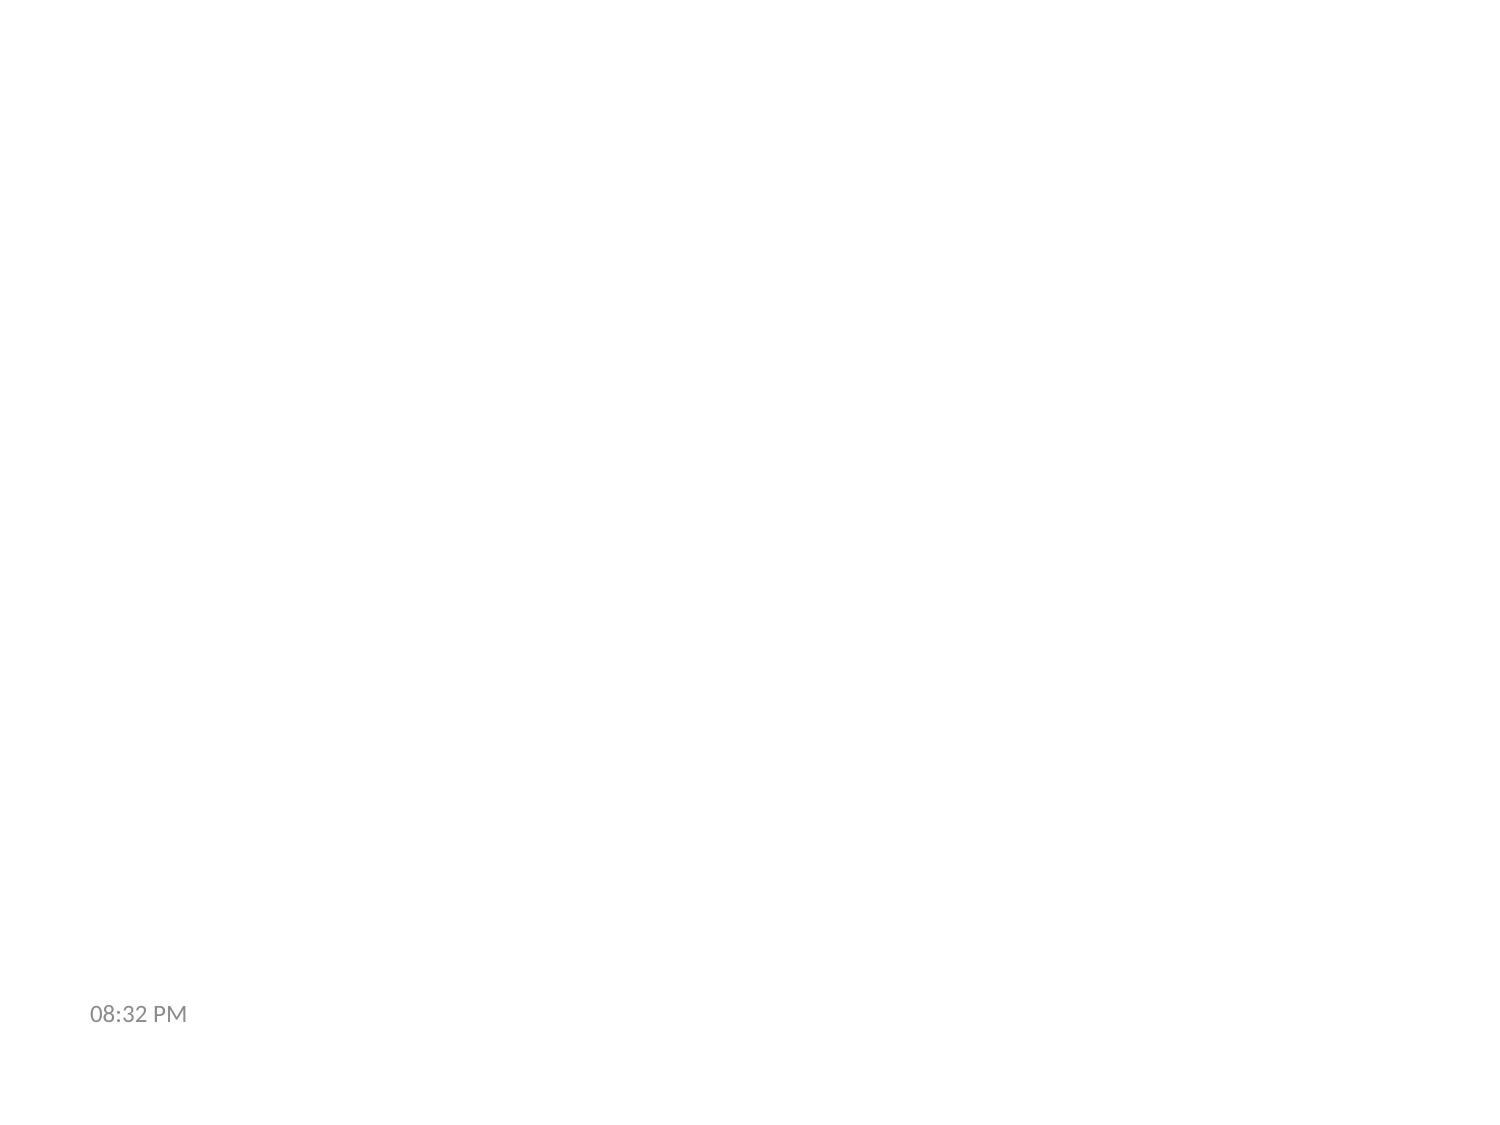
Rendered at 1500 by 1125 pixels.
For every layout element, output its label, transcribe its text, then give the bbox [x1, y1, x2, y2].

text_box 3:35 PM [75, 982, 425, 1043]
